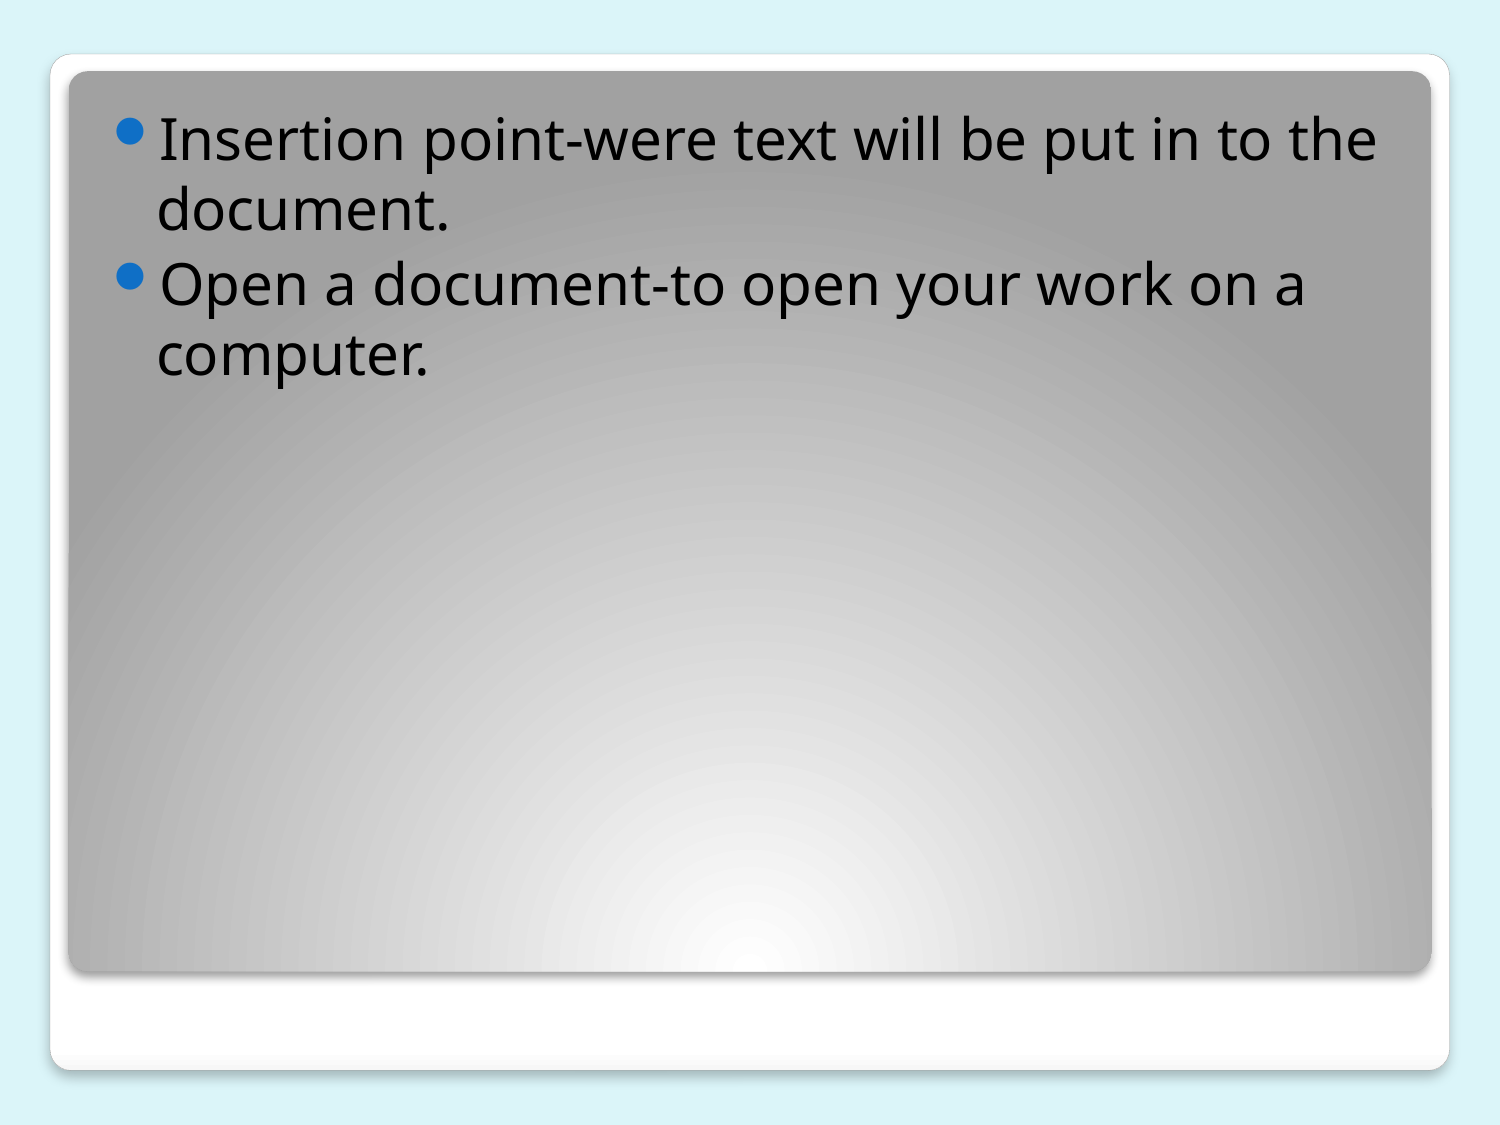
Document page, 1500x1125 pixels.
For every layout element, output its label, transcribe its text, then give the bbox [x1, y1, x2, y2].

list Insertion point-were text will be put in to the document. Open a document-to open your work on a computer. [82, 86, 1425, 774]
